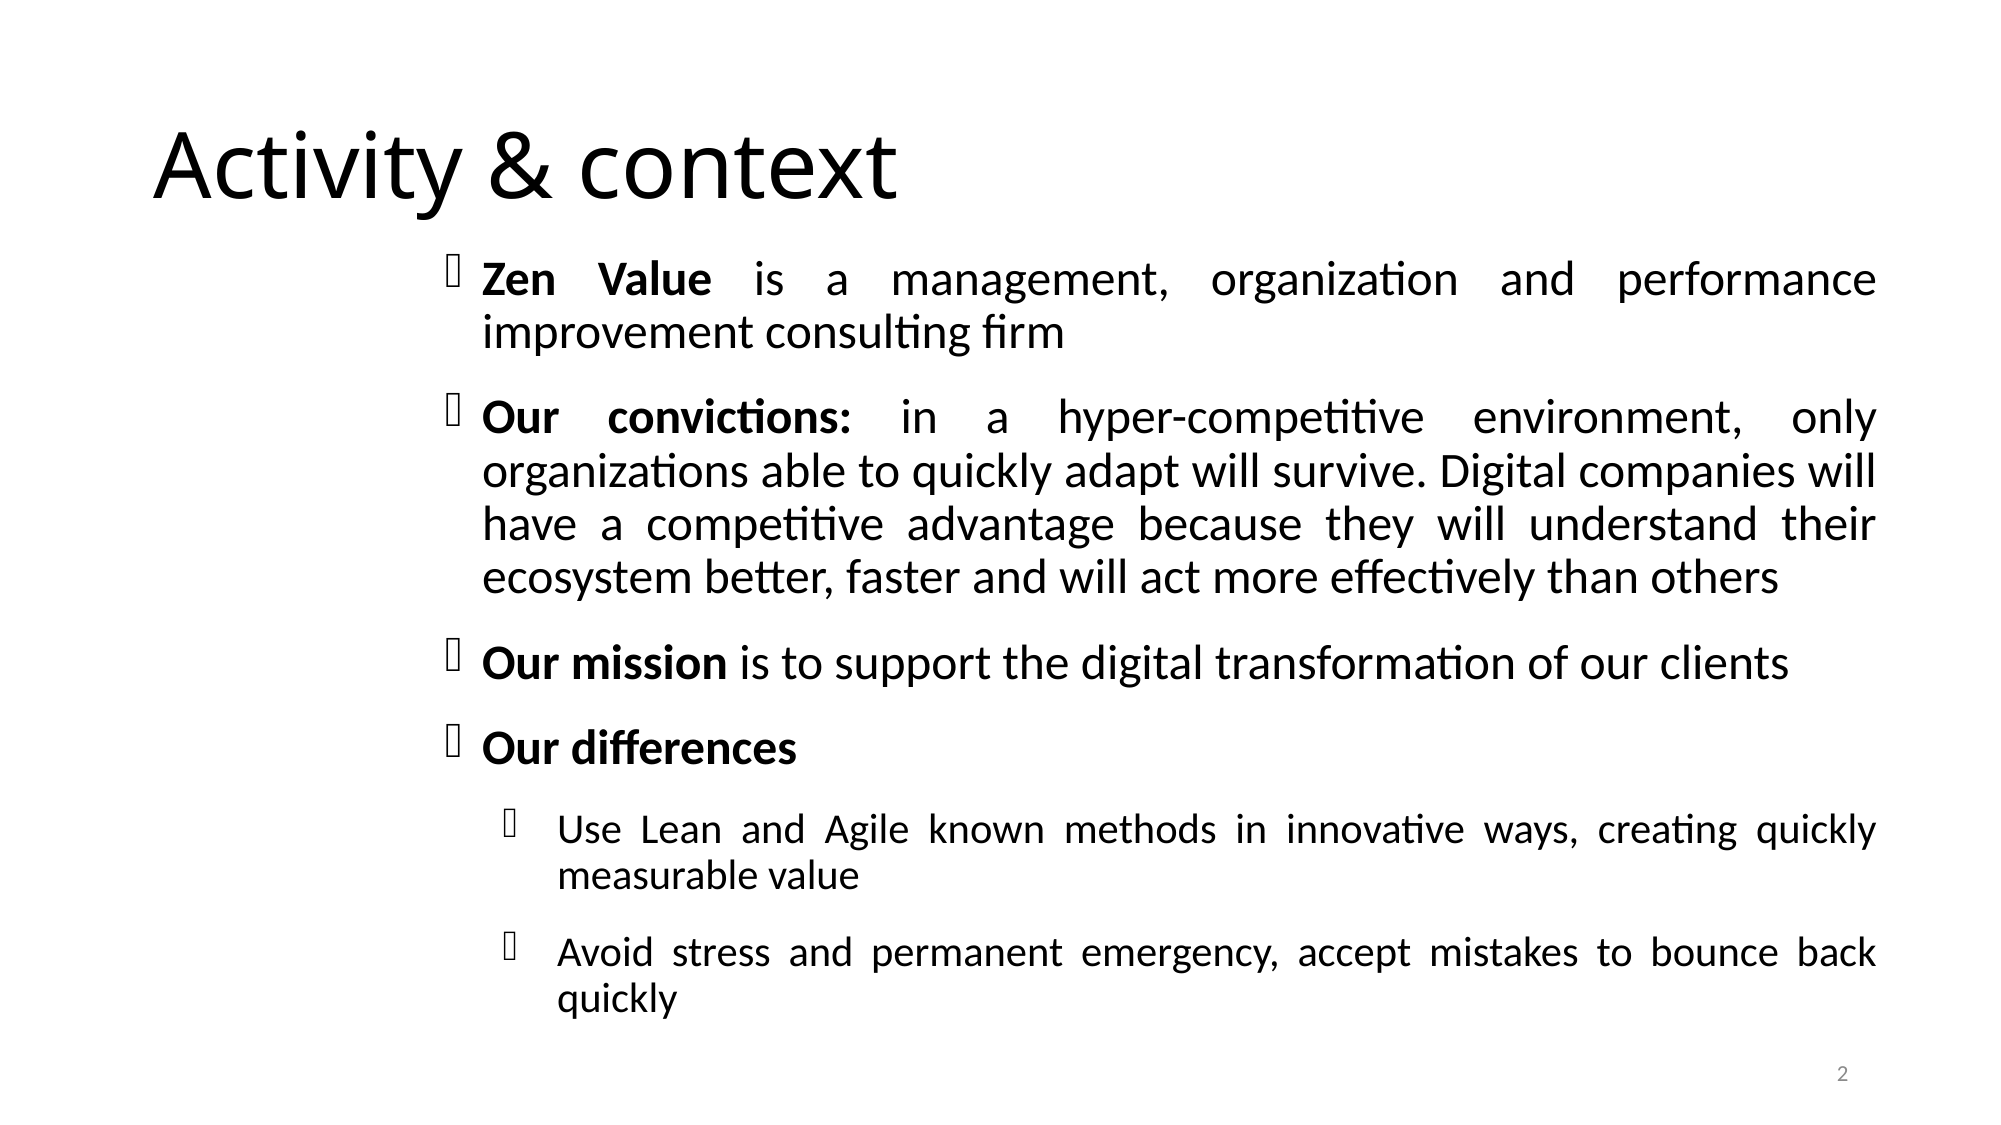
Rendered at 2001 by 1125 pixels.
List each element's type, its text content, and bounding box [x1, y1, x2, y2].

list Zen Value is a management, organization and performance improvement consulting firm Our convictions: in a hyper-competitive environment, only organizations able to quickly adapt will survive. Digital companies will have a competitive advantage because they will understand their ecosystem better, faster and will act more effectively than others Our mission is to support the digital transformation of our clients Our differences Use Lean and Agile known methods in innovative ways, creating quickly measurable value Avoid stress and permanent emergency, accept mistakes to bounce back quickly [429, 245, 1893, 1044]
slide_number 2 [1413, 1042, 1864, 1103]
title Activity & context [138, 60, 1864, 278]
